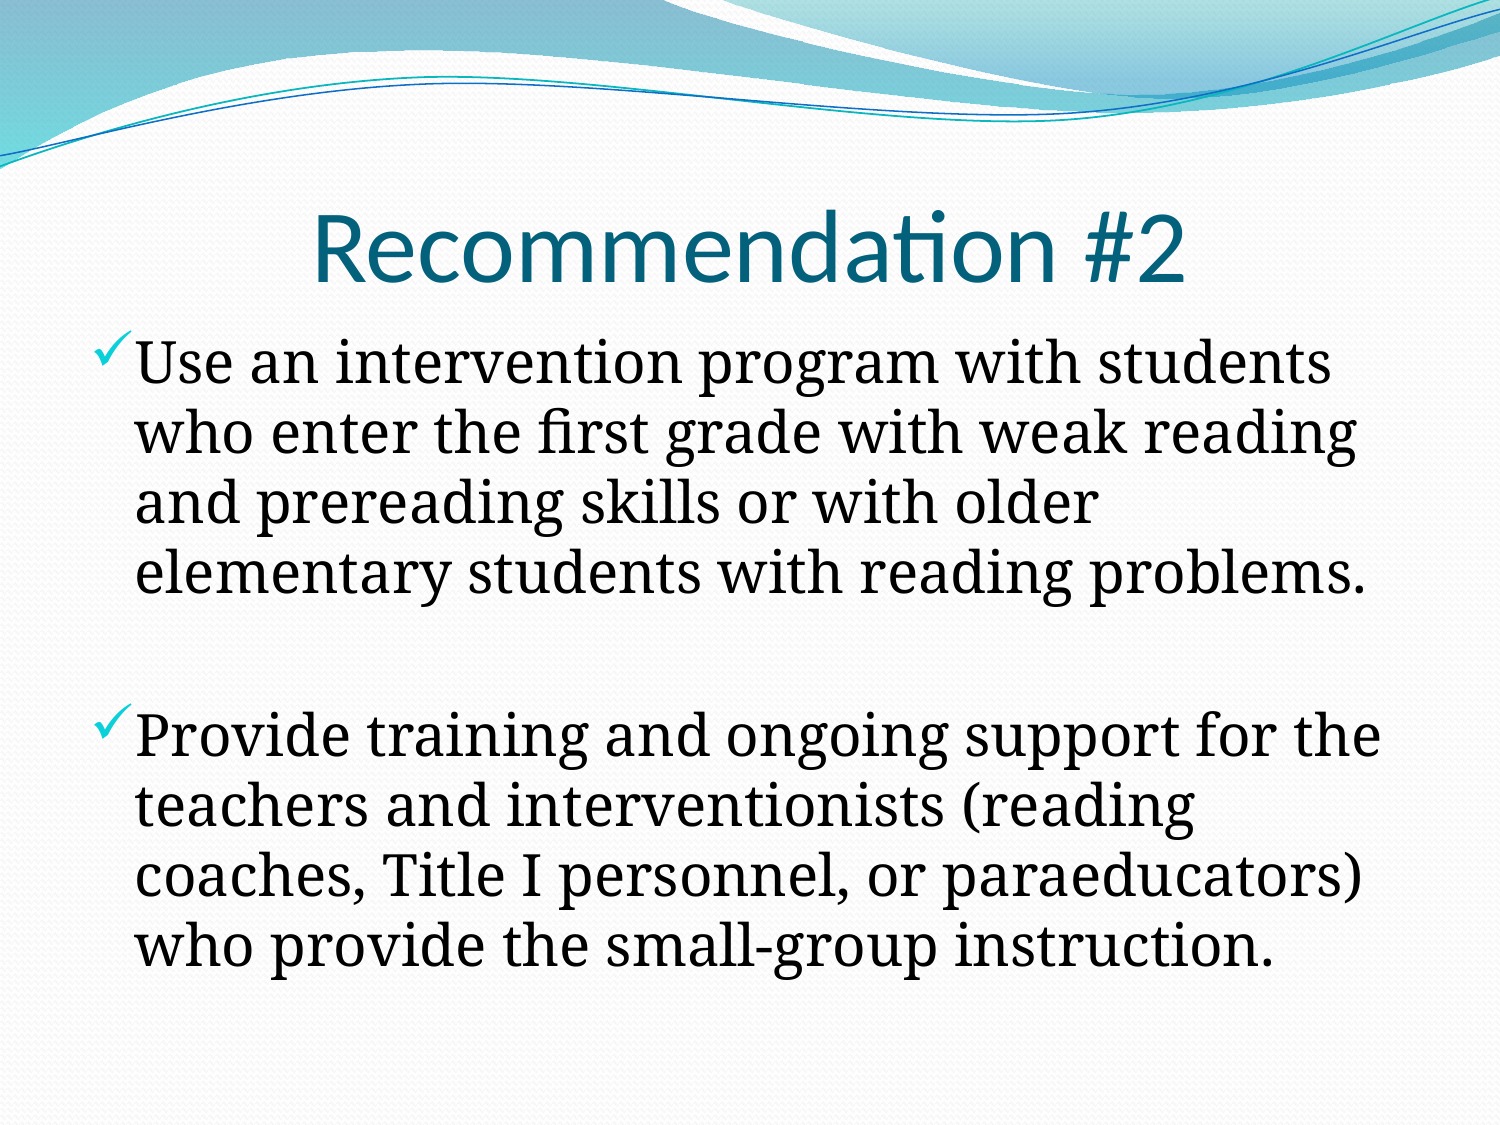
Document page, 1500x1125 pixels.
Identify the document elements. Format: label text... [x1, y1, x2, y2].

title Recommendation #2 [75, 115, 1425, 303]
list Use an intervention program with students who enter the first grade with weak reading and prereading skills or with older elementary students with reading problems. Provide training and ongoing support for the teachers and interventionists (reading coaches, Title I personnel, or paraeducators) who provide the small-group instruction. [75, 317, 1425, 1038]
